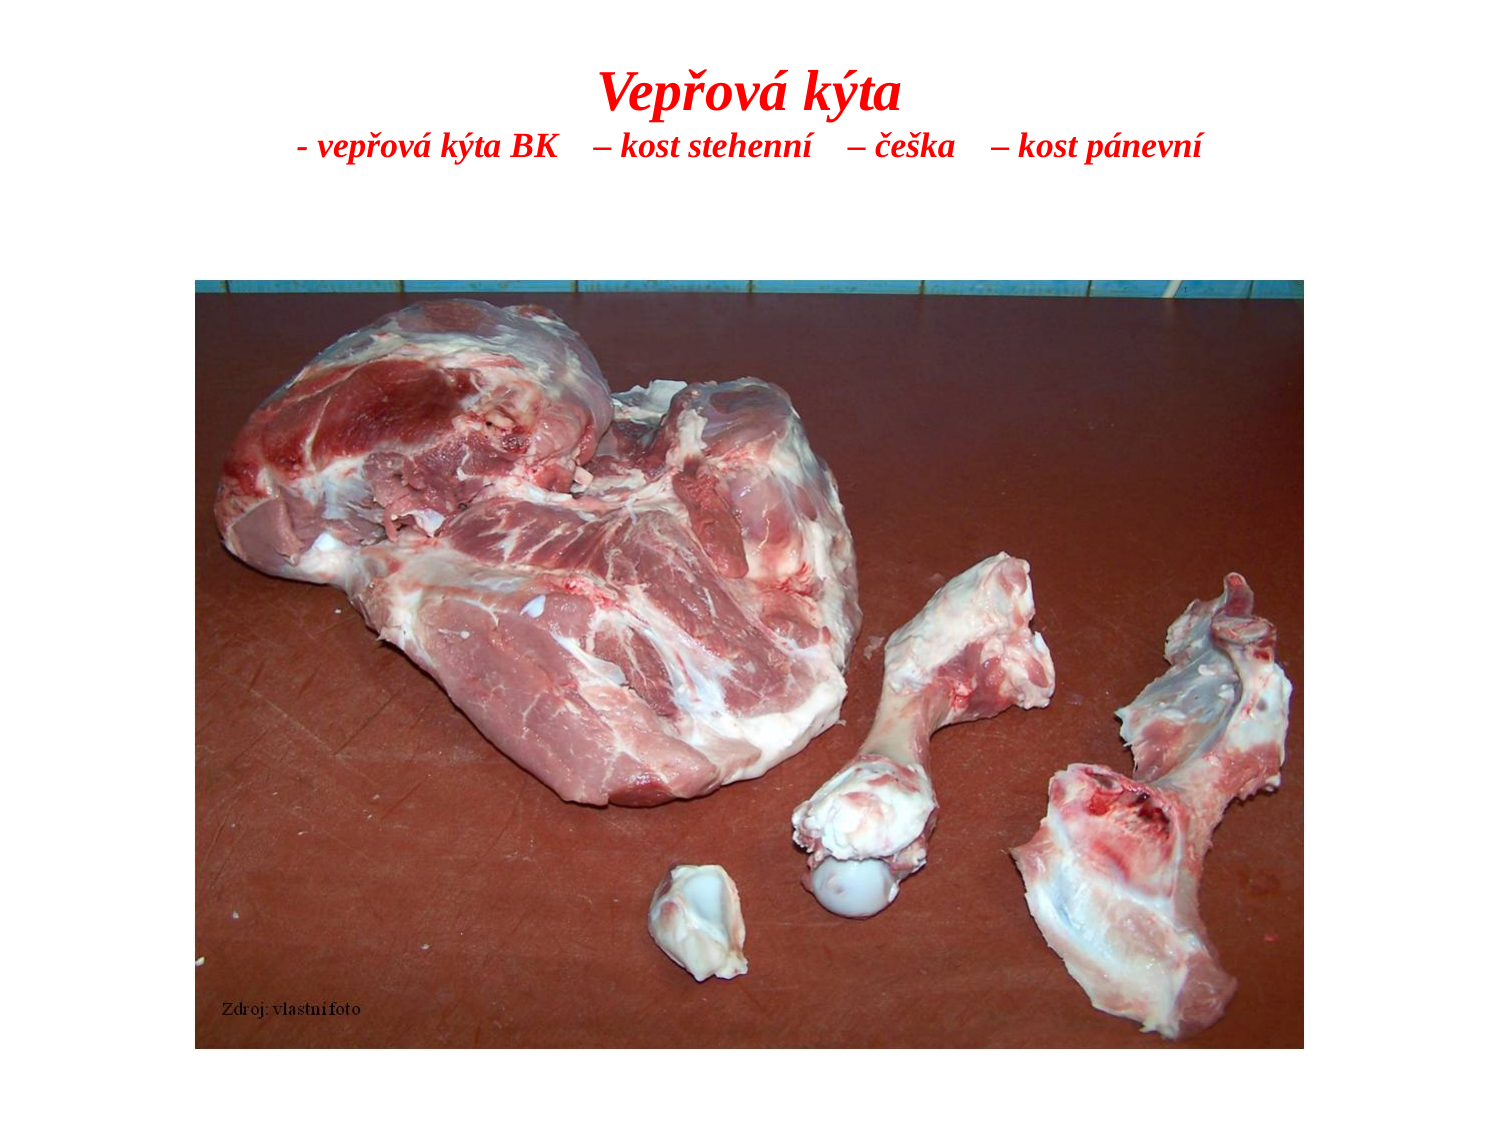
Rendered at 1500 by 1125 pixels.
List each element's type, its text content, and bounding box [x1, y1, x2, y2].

title Vepřová kýta - vepřová kýta BK – kost stehenní – češka – kost pánevní [75, 45, 1425, 173]
picture [193, 278, 1307, 1052]
